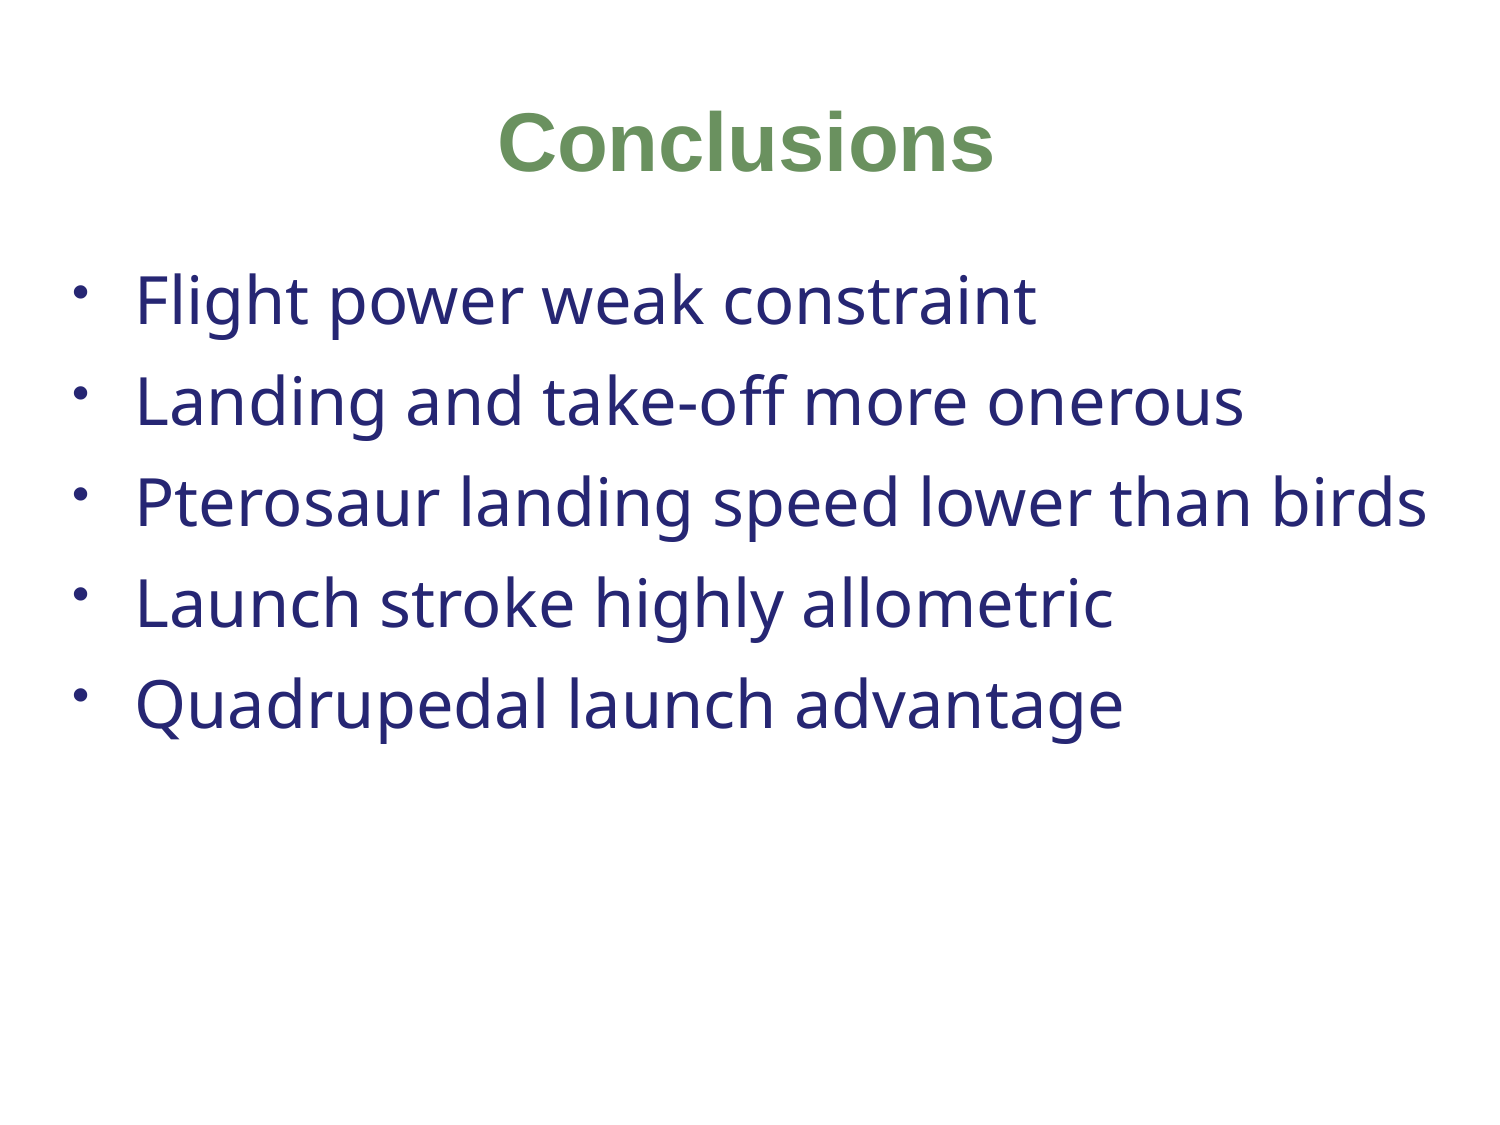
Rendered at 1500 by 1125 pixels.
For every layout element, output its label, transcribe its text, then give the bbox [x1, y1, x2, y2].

title Conclusions [74, 14, 1426, 249]
list Flight power weak constraint Landing and take-off more onerous Pterosaur landing speed lower than birds Launch stroke highly allometric Quadrupedal launch advantage [50, 249, 1475, 813]
